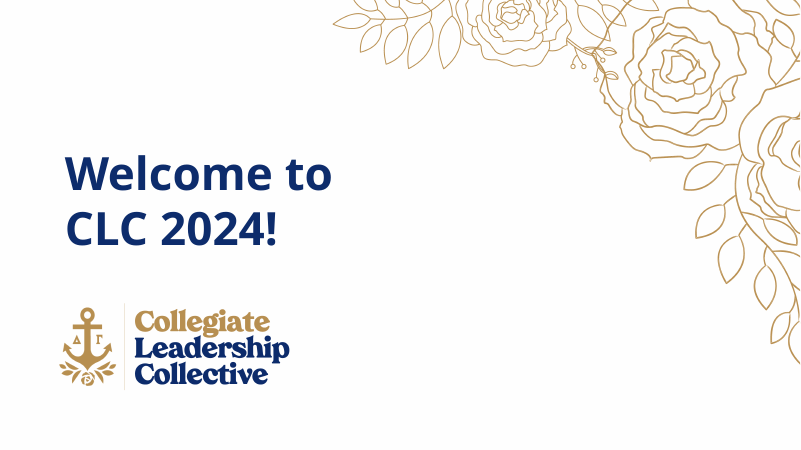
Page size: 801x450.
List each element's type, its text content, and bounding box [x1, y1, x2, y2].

picture [0, 0, 801, 450]
list Welcome to CLC 2024! [50, 137, 434, 200]
